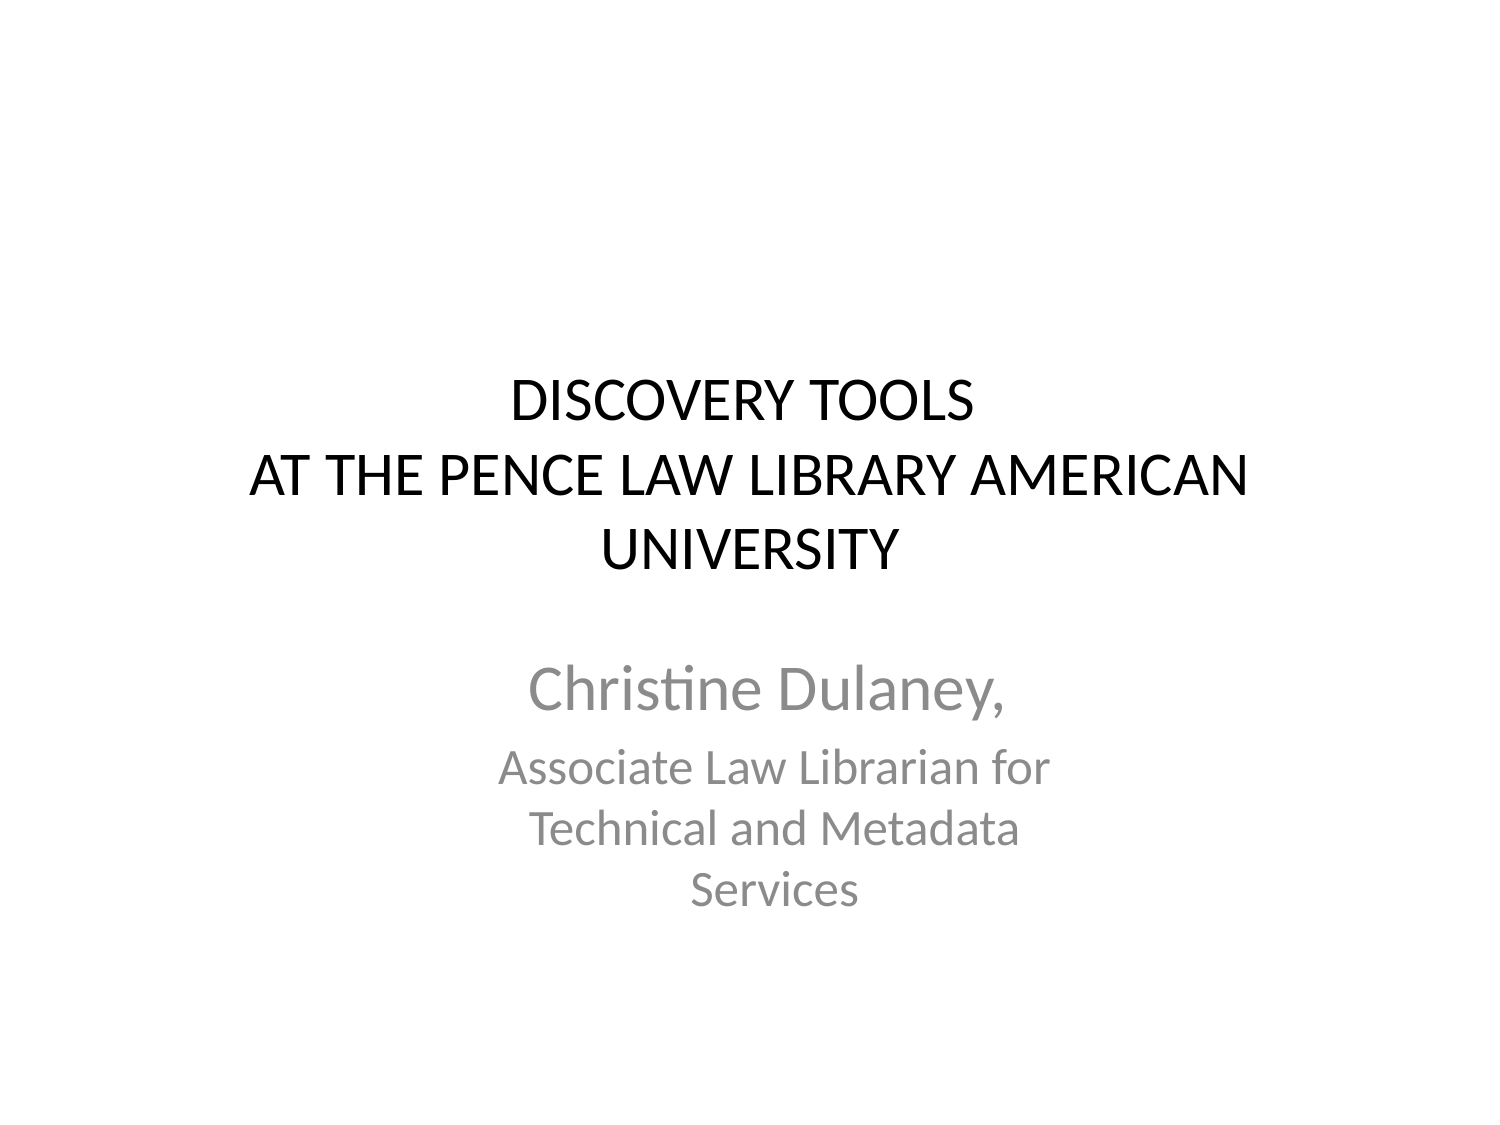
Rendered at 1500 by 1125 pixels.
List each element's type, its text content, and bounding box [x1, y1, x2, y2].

title DISCOVERY TOOLS AT THE PENCE LAW LIBRARY AMERICAN UNIVERSITY [112, 349, 1388, 591]
subtitle Christine Dulaney, Associate Law Librarian for Technical and Metadata Services [437, 637, 1113, 925]
